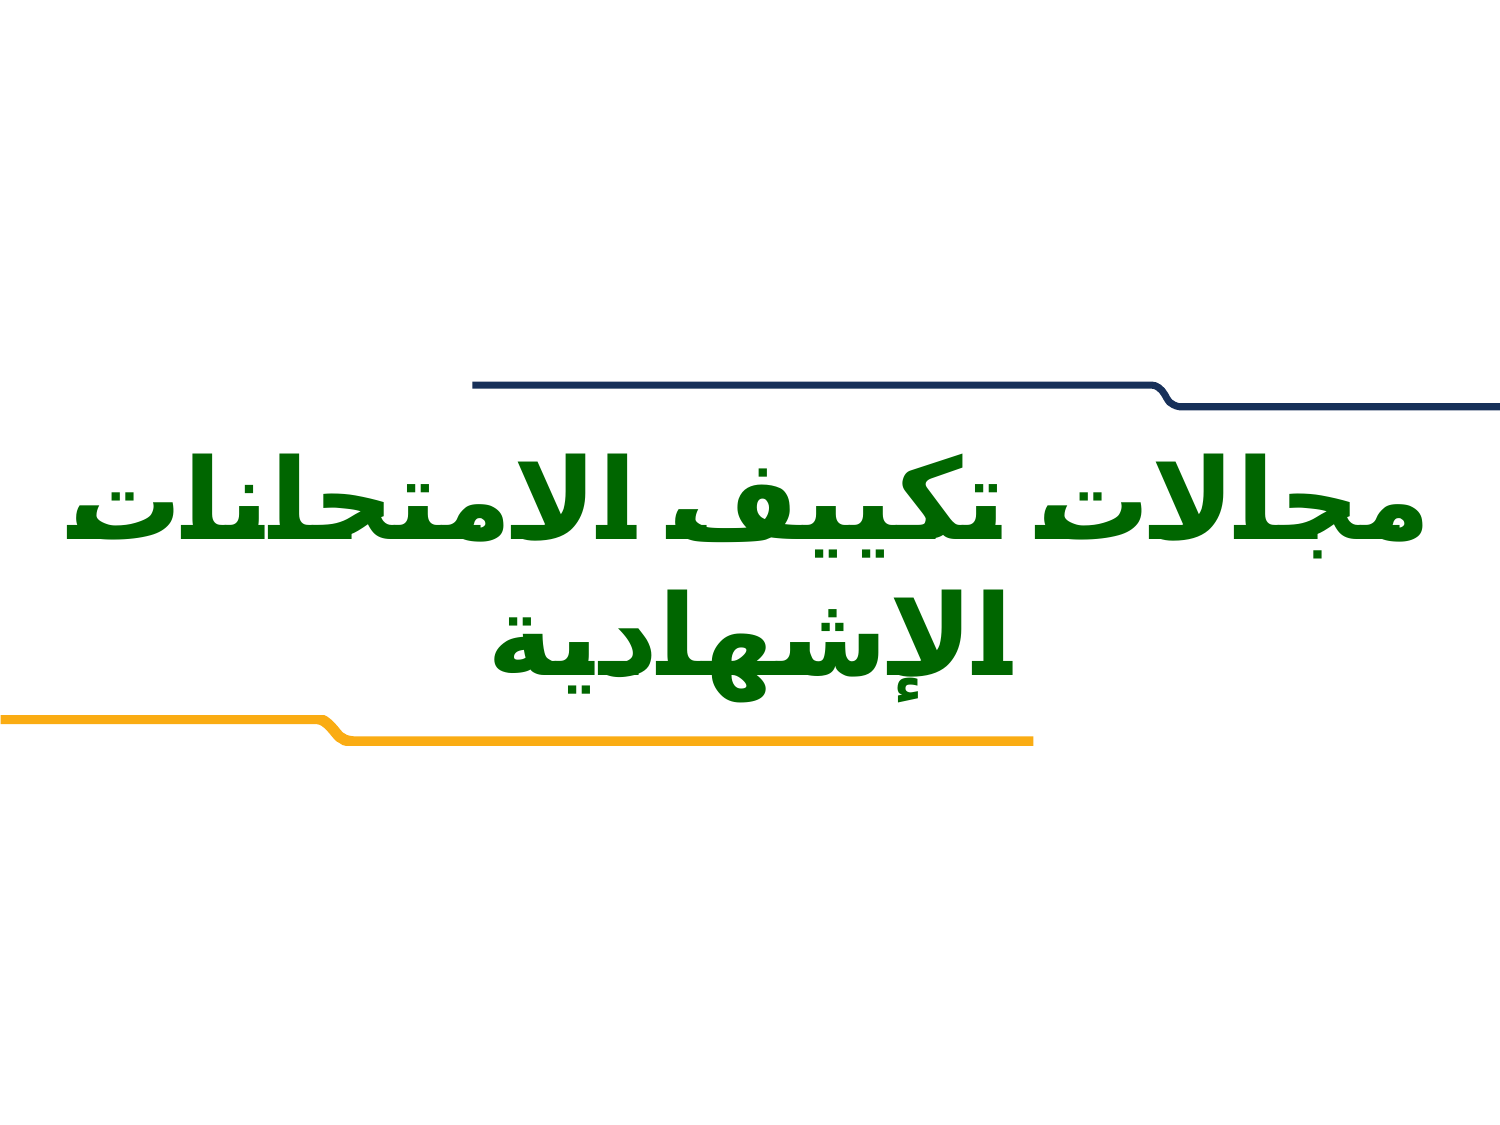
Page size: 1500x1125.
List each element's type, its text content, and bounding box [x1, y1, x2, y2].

list مجالات تكييف الامتحانات الإشهادية [0, 433, 1500, 692]
